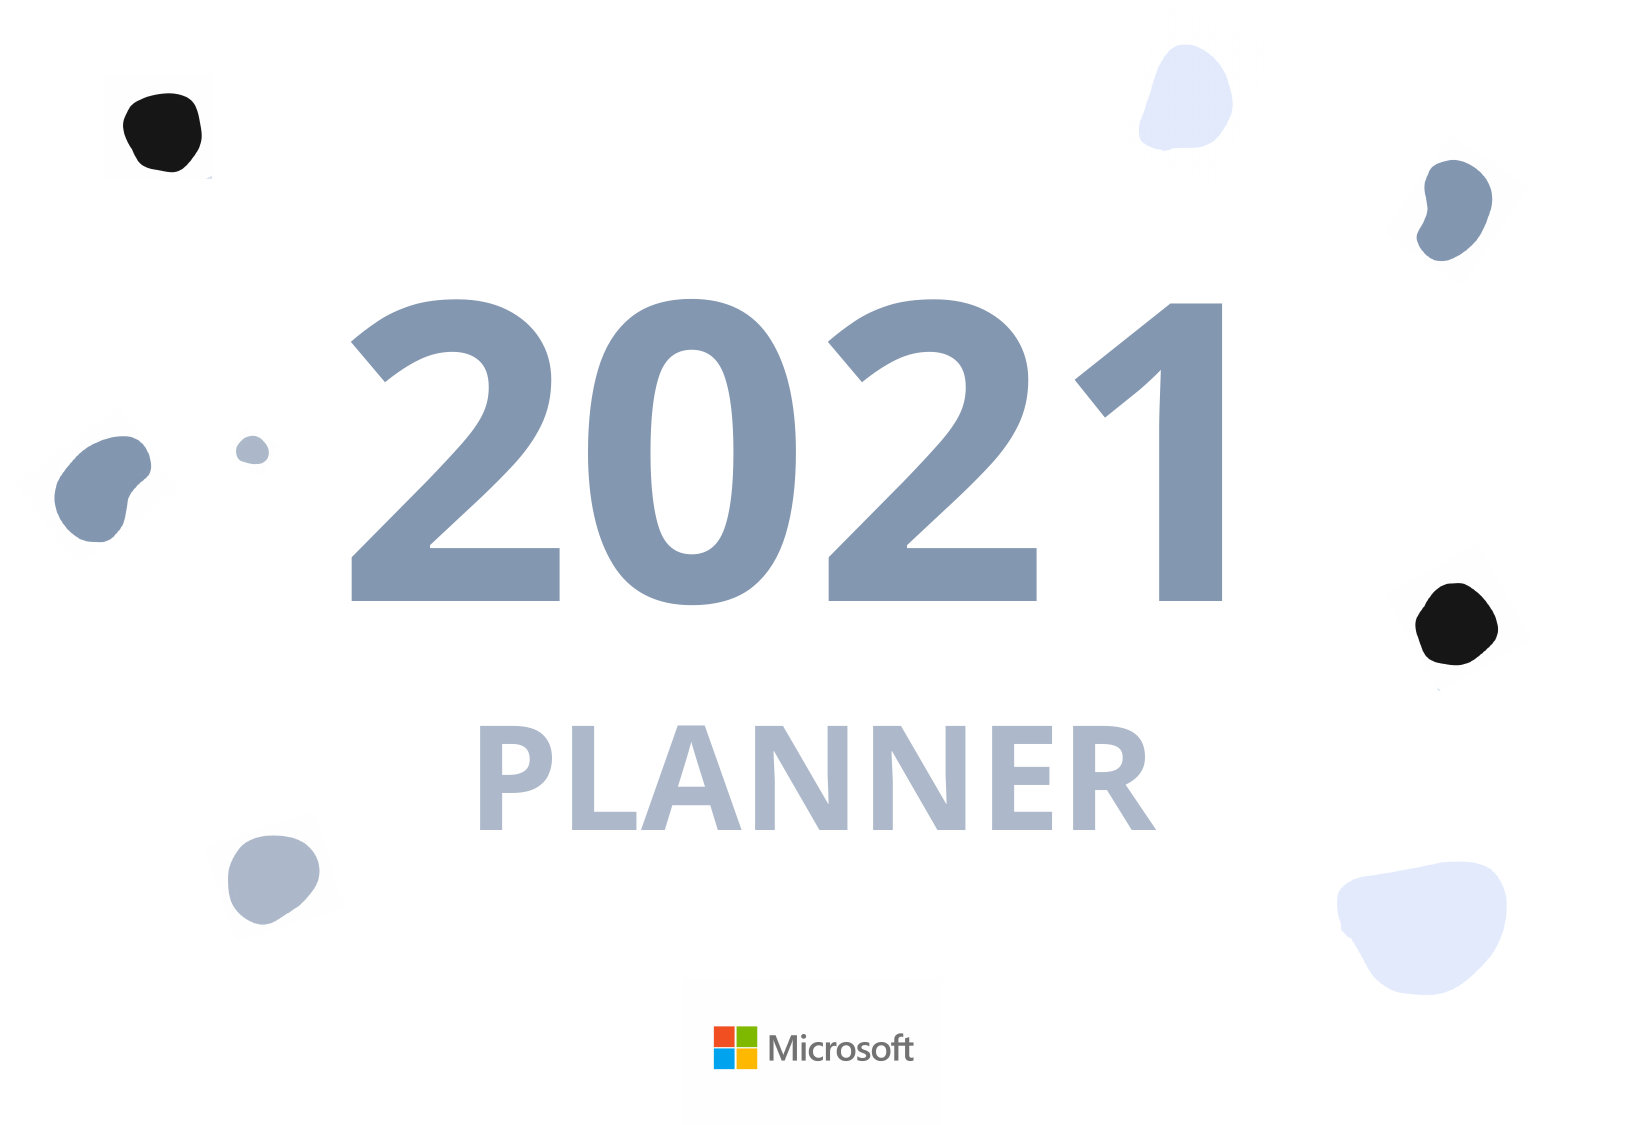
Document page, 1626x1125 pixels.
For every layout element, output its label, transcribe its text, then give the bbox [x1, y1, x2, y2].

text_box 2021 PLANNER [0, 176, 1625, 867]
picture [1303, 829, 1564, 1032]
picture [104, 74, 213, 179]
picture [14, 404, 182, 567]
picture [682, 978, 943, 1125]
picture [205, 811, 345, 942]
picture [1110, 3, 1275, 192]
picture [1385, 544, 1531, 692]
picture [1384, 135, 1528, 285]
picture [228, 426, 279, 476]
